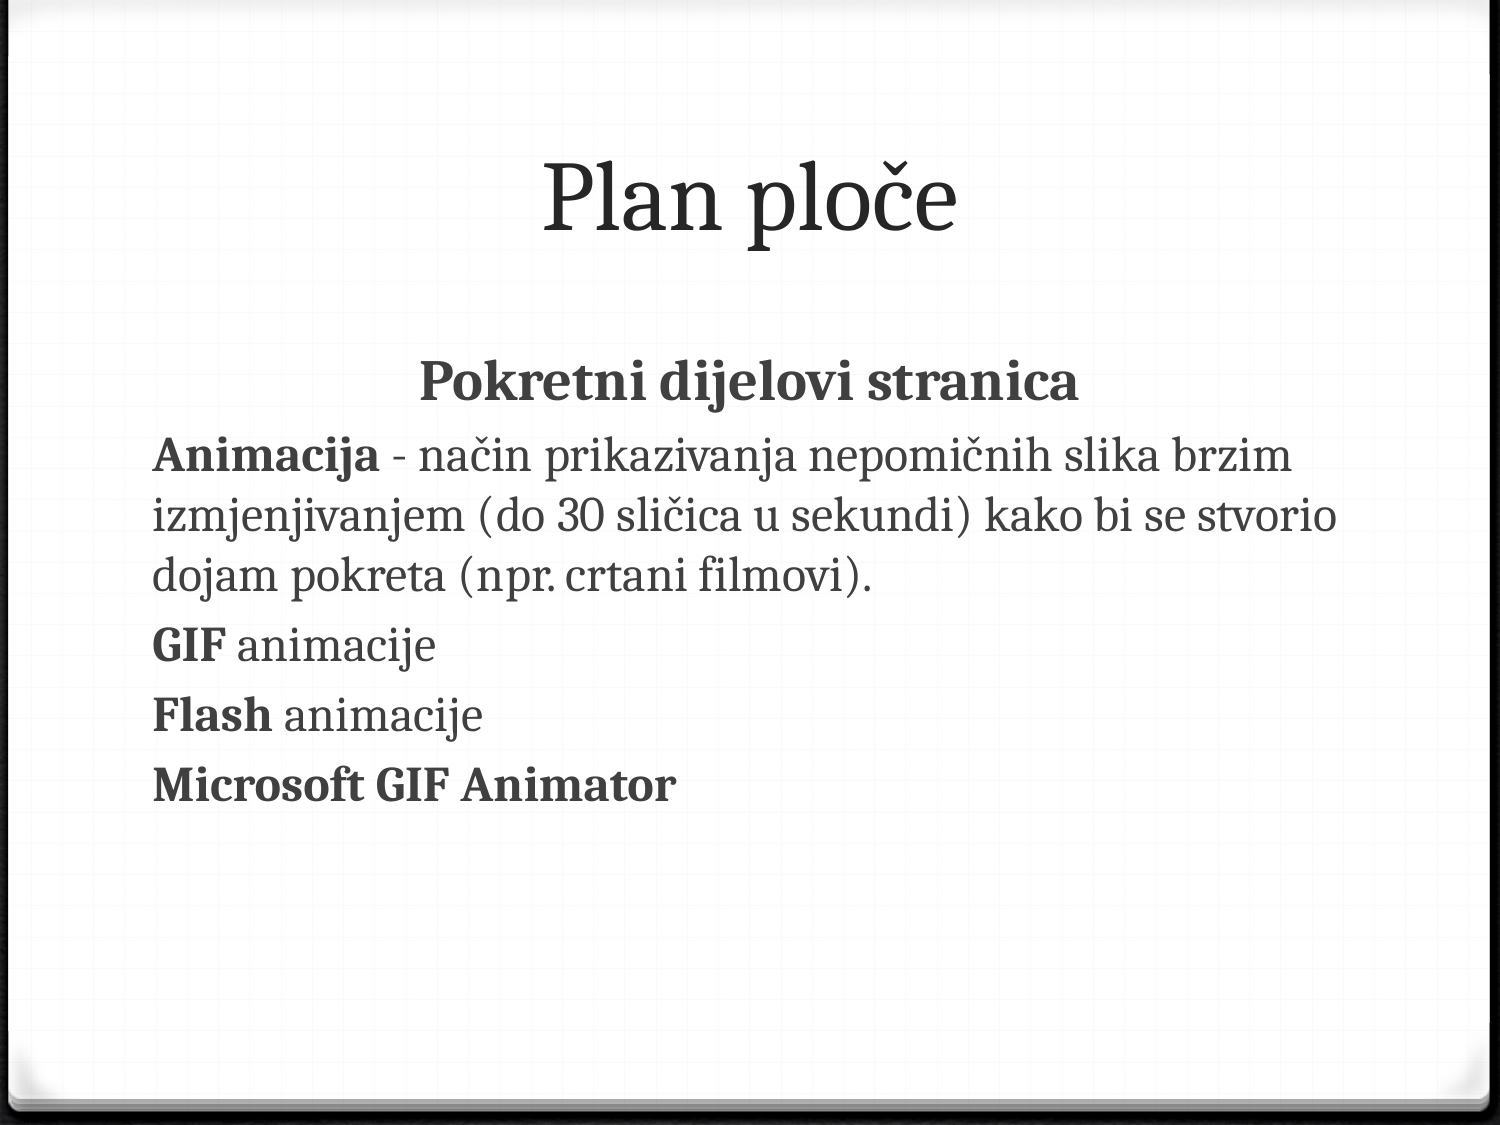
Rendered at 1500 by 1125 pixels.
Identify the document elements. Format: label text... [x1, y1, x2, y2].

title Plan ploče [90, 71, 1410, 309]
picture [0, 0, 1500, 1125]
list Pokretni dijelovi stranica Animacija - način prikazivanja nepomičnih slika brzim izmjenjivanjem (do 30 sličica u sekundi) kako bi se stvorio dojam pokreta (npr. crtani filmovi). GIF animacije Flash animacije Microsoft GIF Animator [137, 334, 1363, 983]
